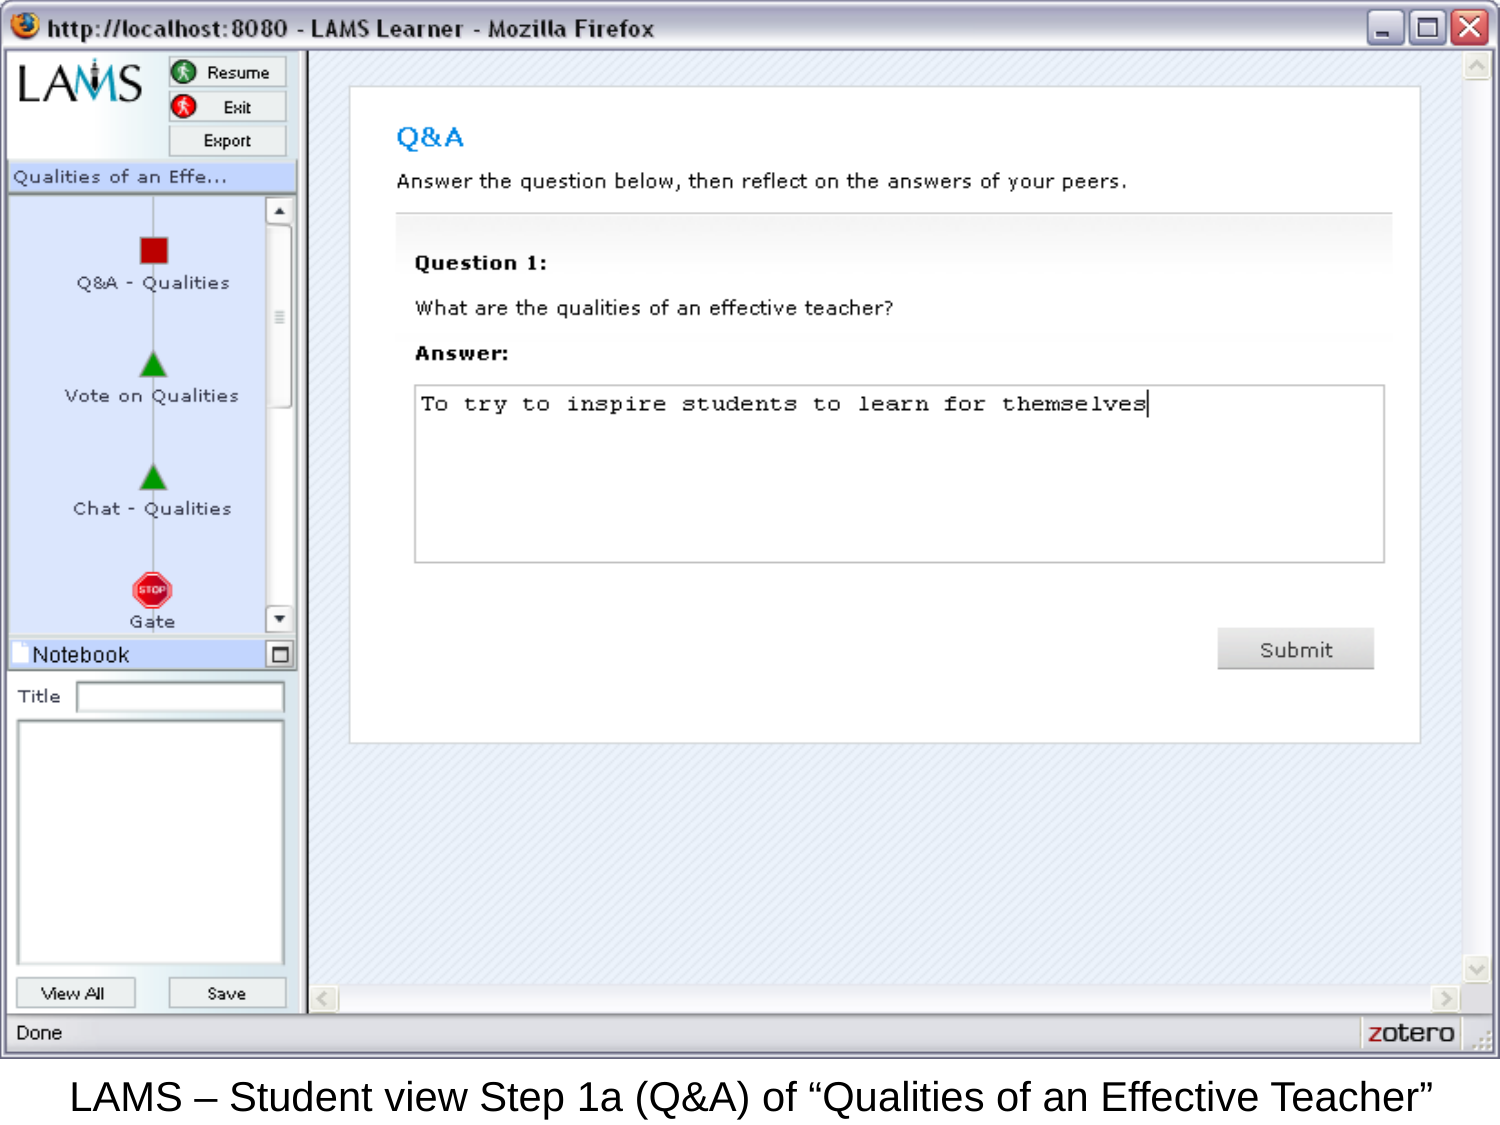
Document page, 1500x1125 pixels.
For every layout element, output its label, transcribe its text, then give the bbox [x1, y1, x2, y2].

picture [0, 0, 1500, 1059]
text_box LAMS – Student view Step 1a (Q&A) of “Qualities of an Effective Teacher” [54, 1067, 1449, 1125]
